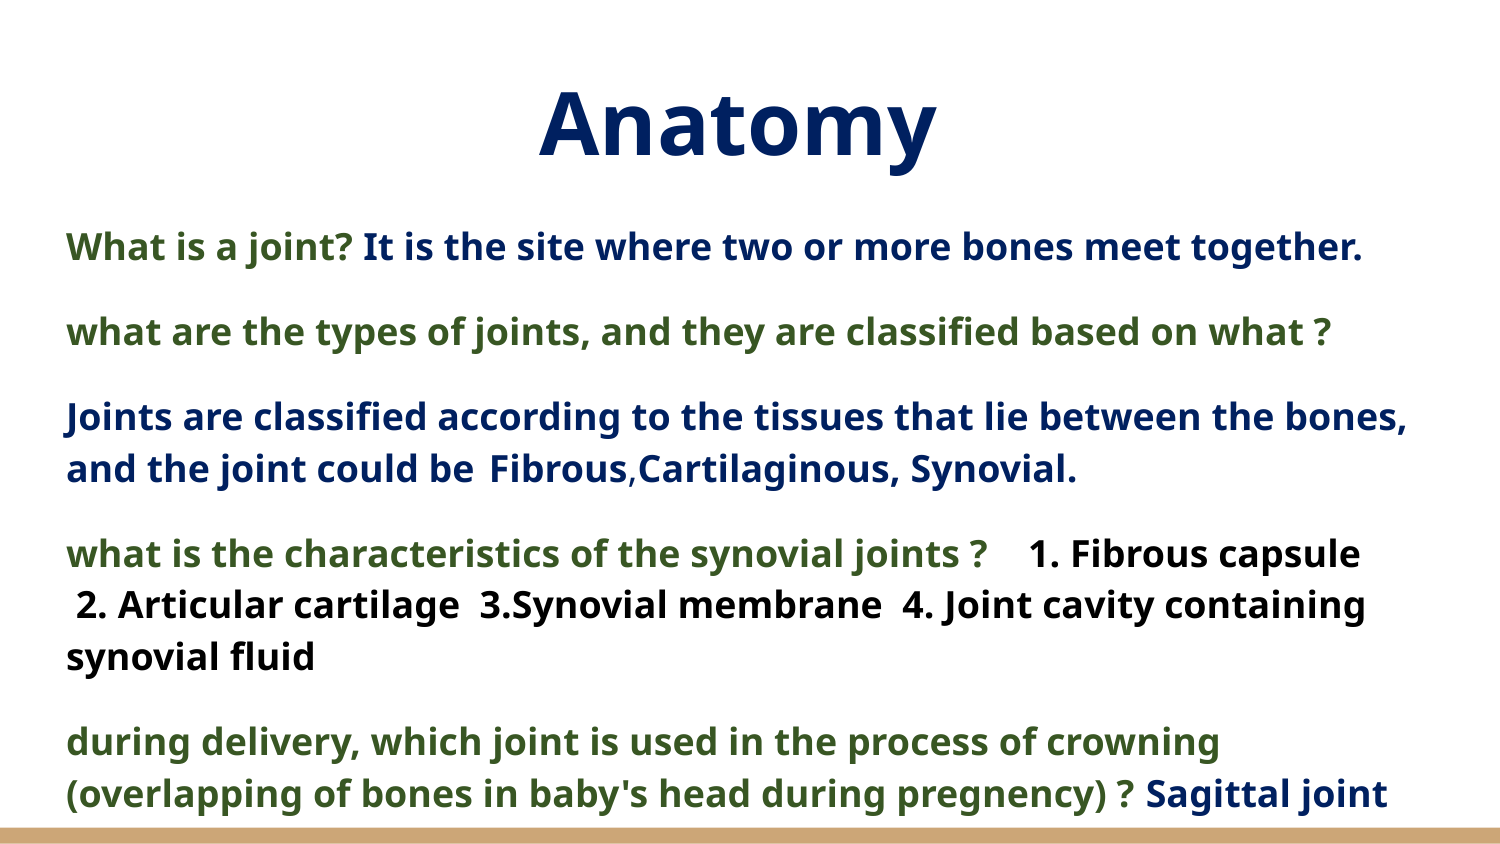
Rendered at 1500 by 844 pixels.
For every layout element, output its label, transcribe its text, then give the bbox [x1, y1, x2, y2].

list What is a joint? It is the site where two or more bones meet together. what are the types of joints, and they are classified based on what ? Joints are classified according to the tissues that lie between the bones, and the joint could be Fibrous,Cartilaginous, Synovial. what is the characteristics of the synovial joints ? 1. Fibrous capsule 2. Articular cartilage 3.Synovial membrane 4. Joint cavity containing synovial fluid during delivery, which joint is used in the process of crowning (overlapping of bones in baby's head during pregnency) ? Sagittal joint [51, 200, 1449, 828]
title Anatomy [51, 51, 1449, 189]
